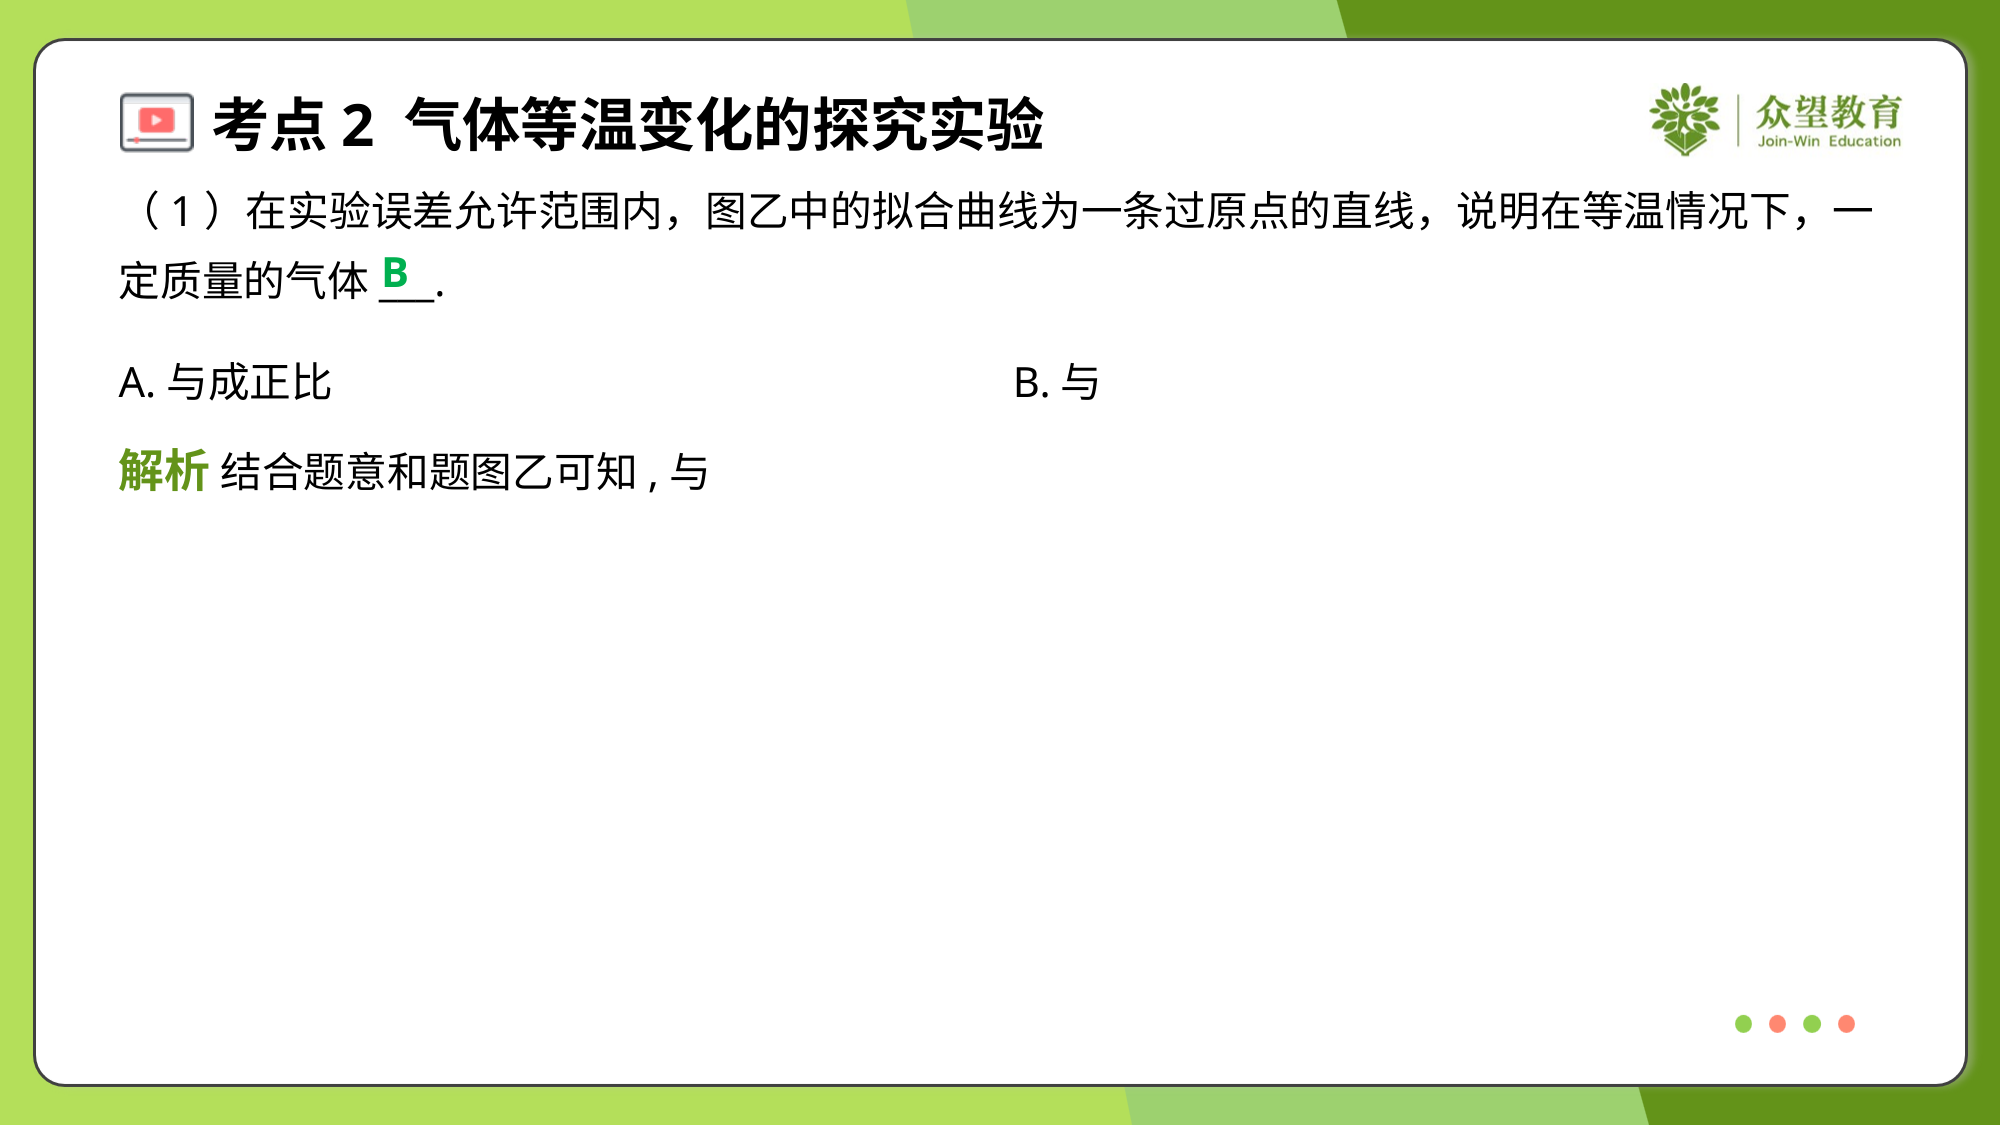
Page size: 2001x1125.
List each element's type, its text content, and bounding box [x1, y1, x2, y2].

picture [0, 0, 2000, 1125]
text_box B [365, 224, 425, 289]
text_box （1）在实验误差允许范围内，图乙中的拟合曲线为一条过原点的直线，说明在等温情况下，一 定质量的气体___. [118, 159, 1883, 298]
